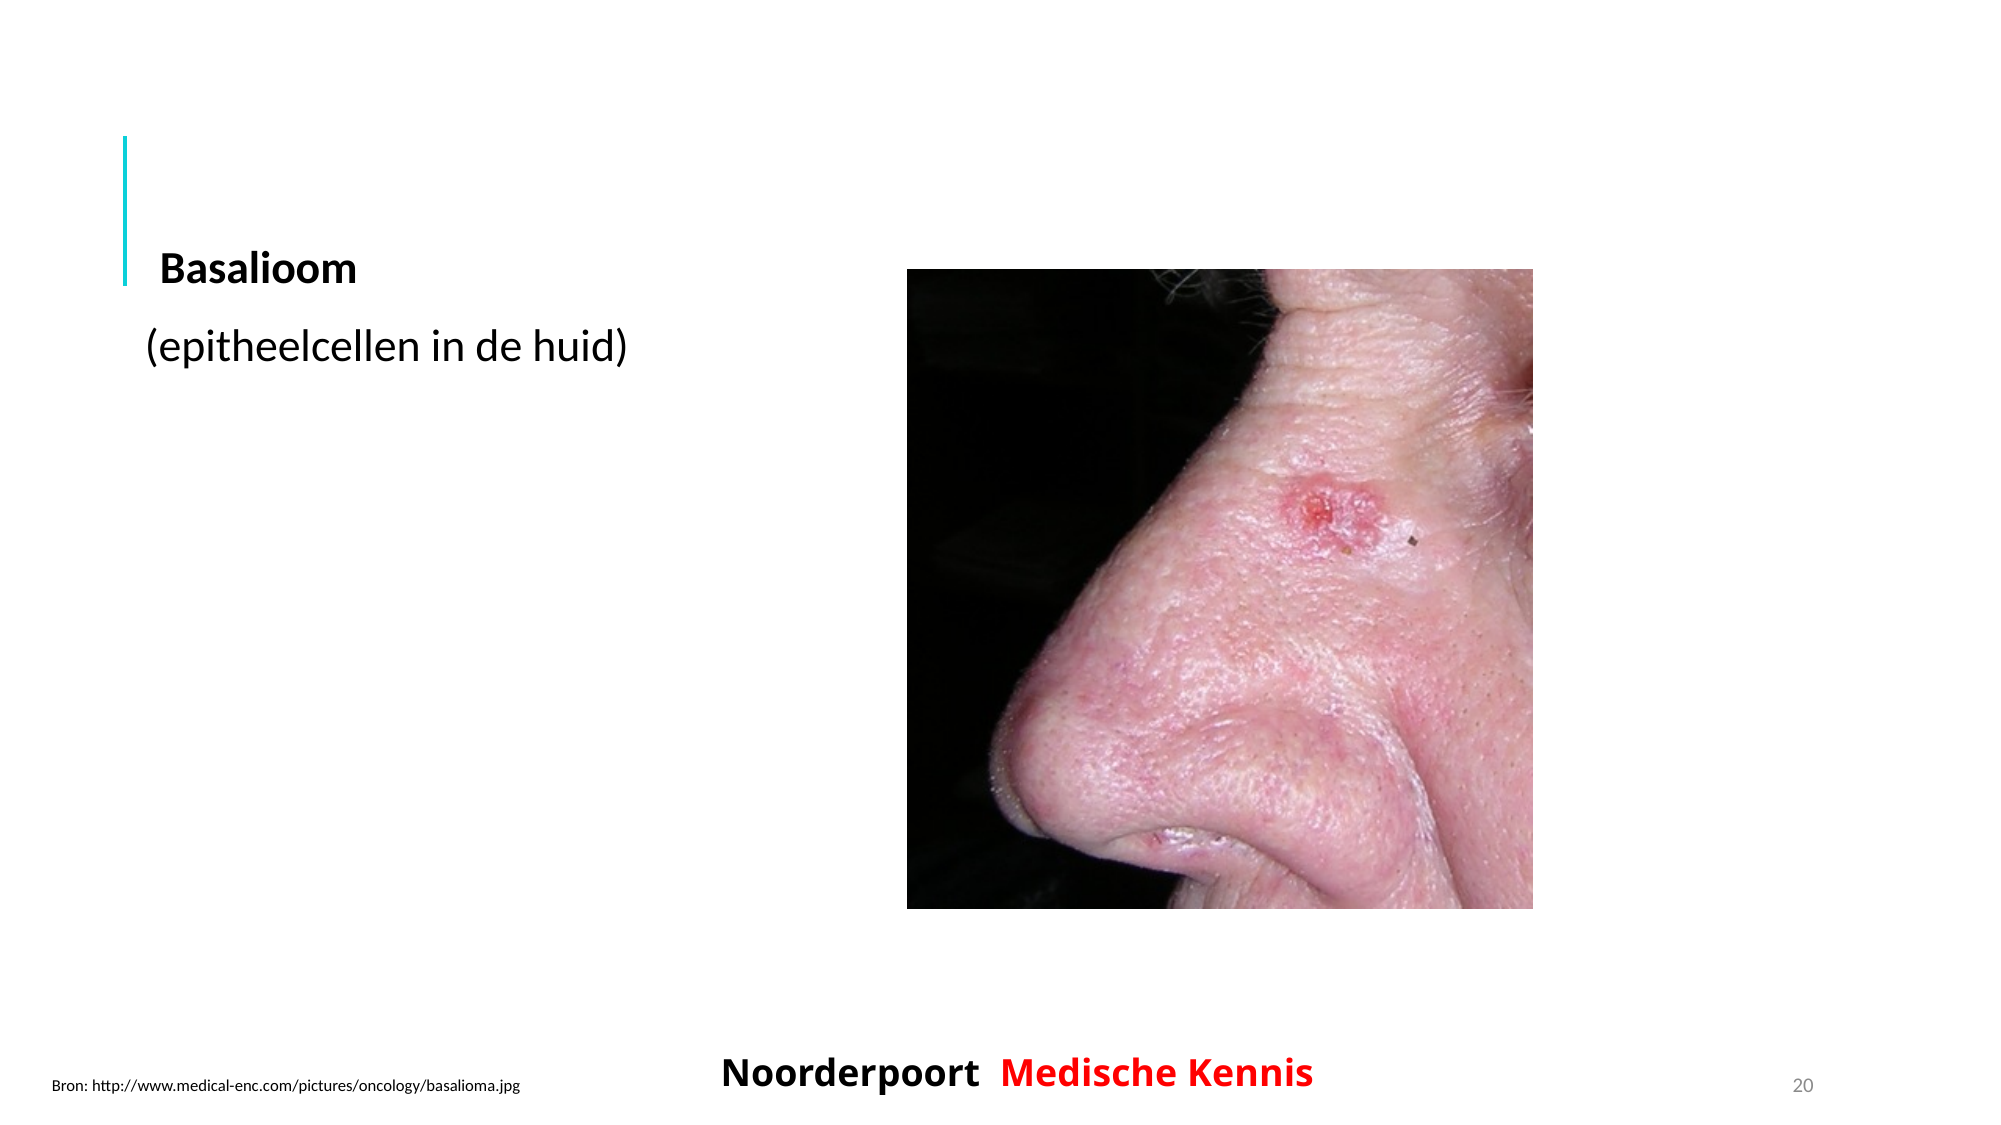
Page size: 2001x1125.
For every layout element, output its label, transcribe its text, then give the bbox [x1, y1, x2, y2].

text_box Bron: http://www.medical-enc.com/pictures/oncology/basalioma.jpg [37, 1067, 537, 1102]
list Basalioom (epitheelcellen in de huid) [137, 236, 1863, 951]
slide_number 20 [1777, 1061, 1938, 1107]
text_box Noorderpoort Medische Kennis [705, 1041, 1369, 1102]
picture [906, 269, 1533, 910]
